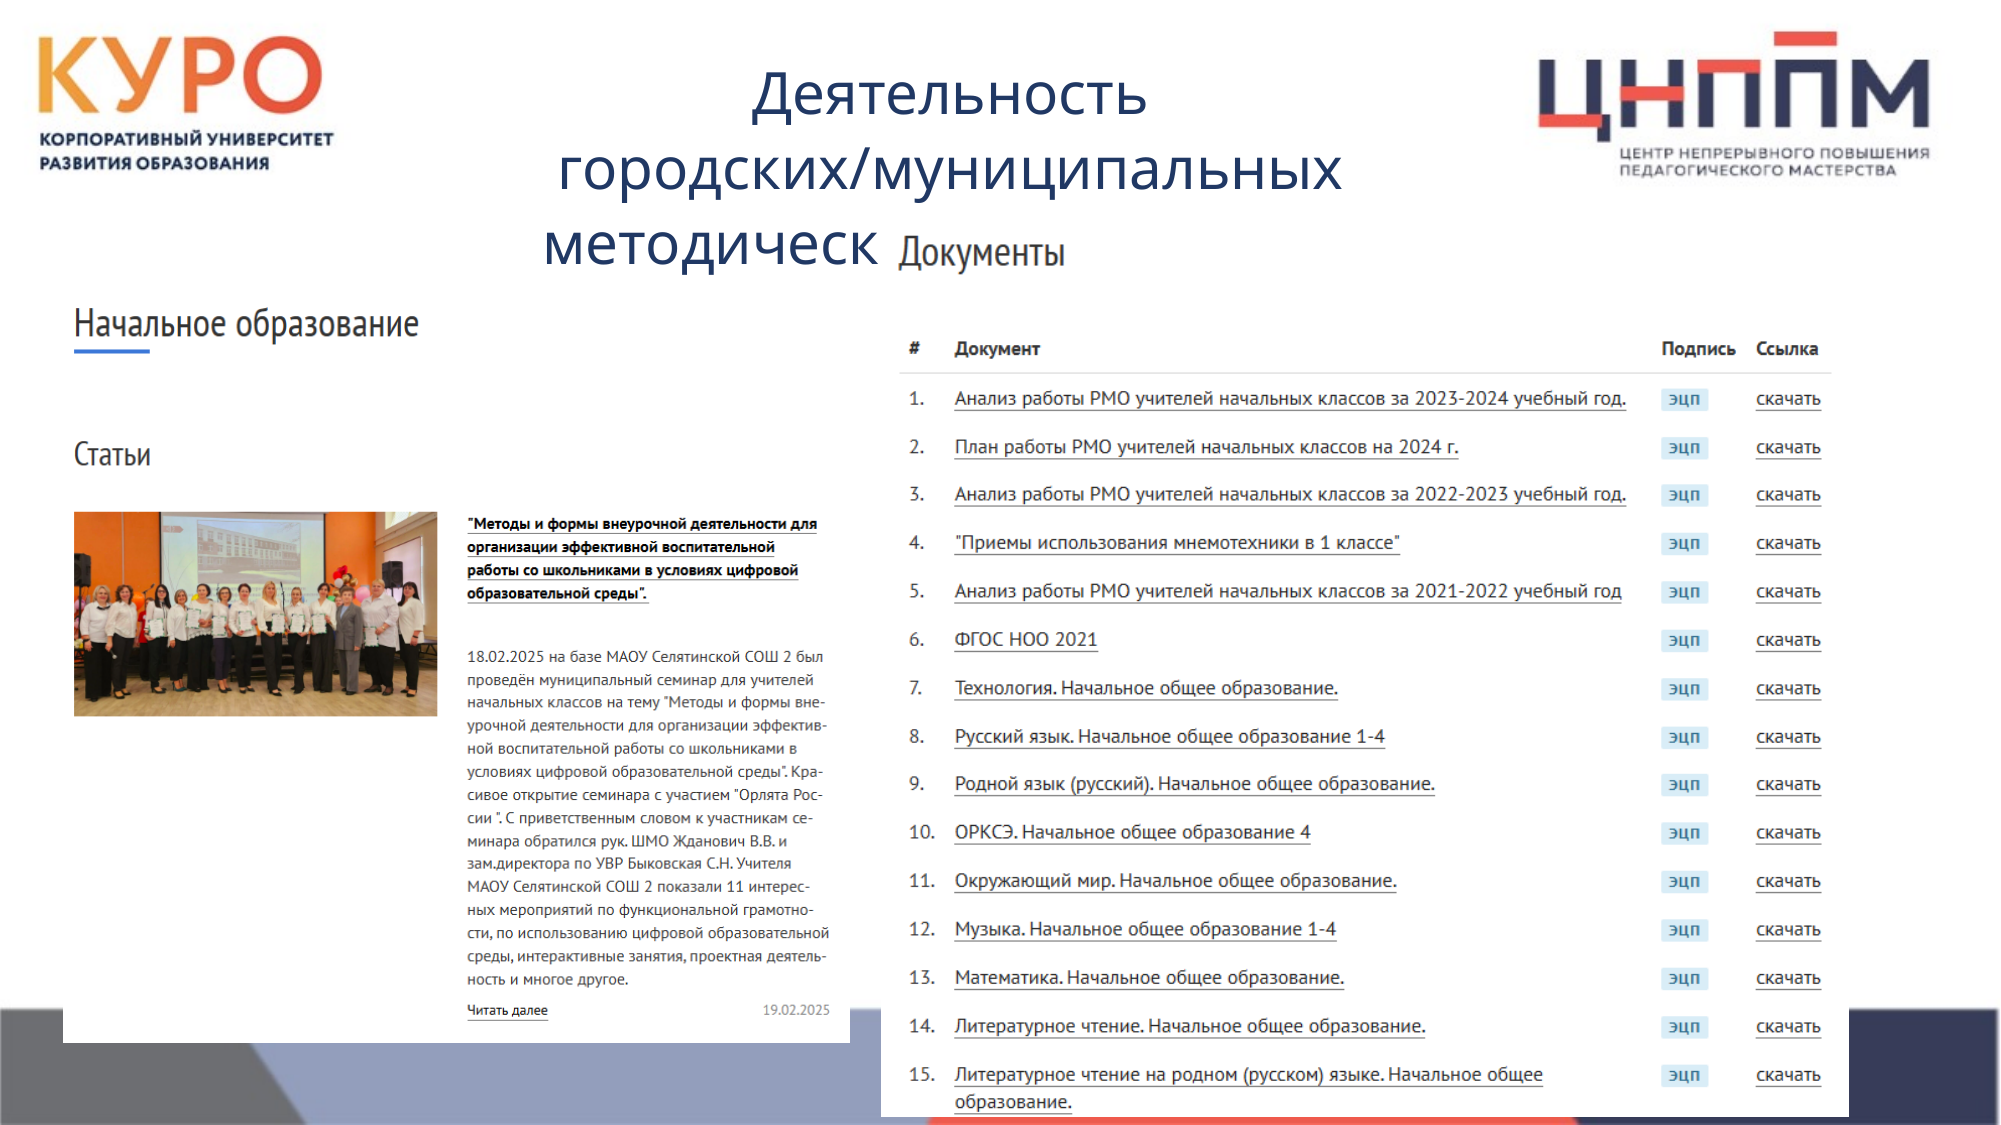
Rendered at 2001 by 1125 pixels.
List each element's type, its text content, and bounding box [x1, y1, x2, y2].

picture [0, 0, 2001, 1125]
text_box Деятельность городских/муниципальных методических объединений [353, 44, 1549, 284]
